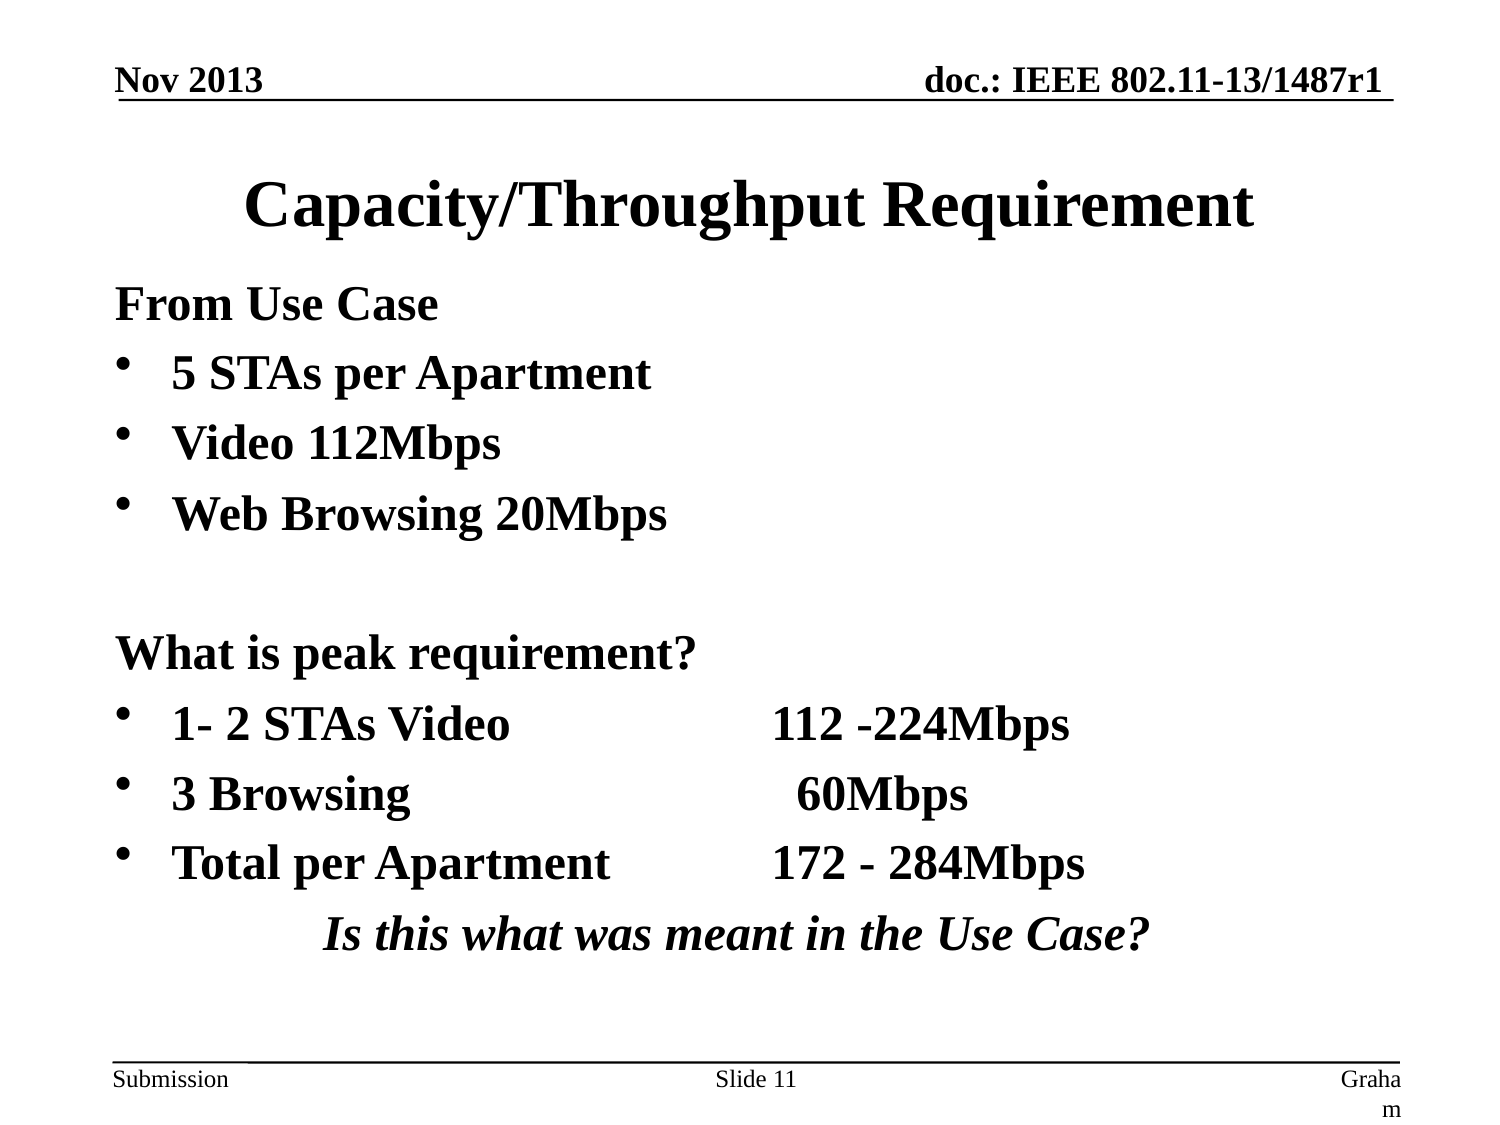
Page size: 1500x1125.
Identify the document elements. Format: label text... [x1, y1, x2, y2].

slide_number Slide 11 [712, 1061, 800, 1093]
title Capacity/Throughput Requirement [112, 112, 1388, 288]
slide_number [114, 54, 286, 101]
list From Use Case 5 STAs per Apartment Video 112Mbps Web Browsing 20Mbps What is peak requirement? 1- 2 STAs Video 112 -224Mbps 3 Browsing 60Mbps Total per Apartment 172 - 284Mbps Is this what was meant in the Use Case? [99, 262, 1375, 1013]
footer Graham Smith, DSP Group [1324, 1061, 1402, 1093]
